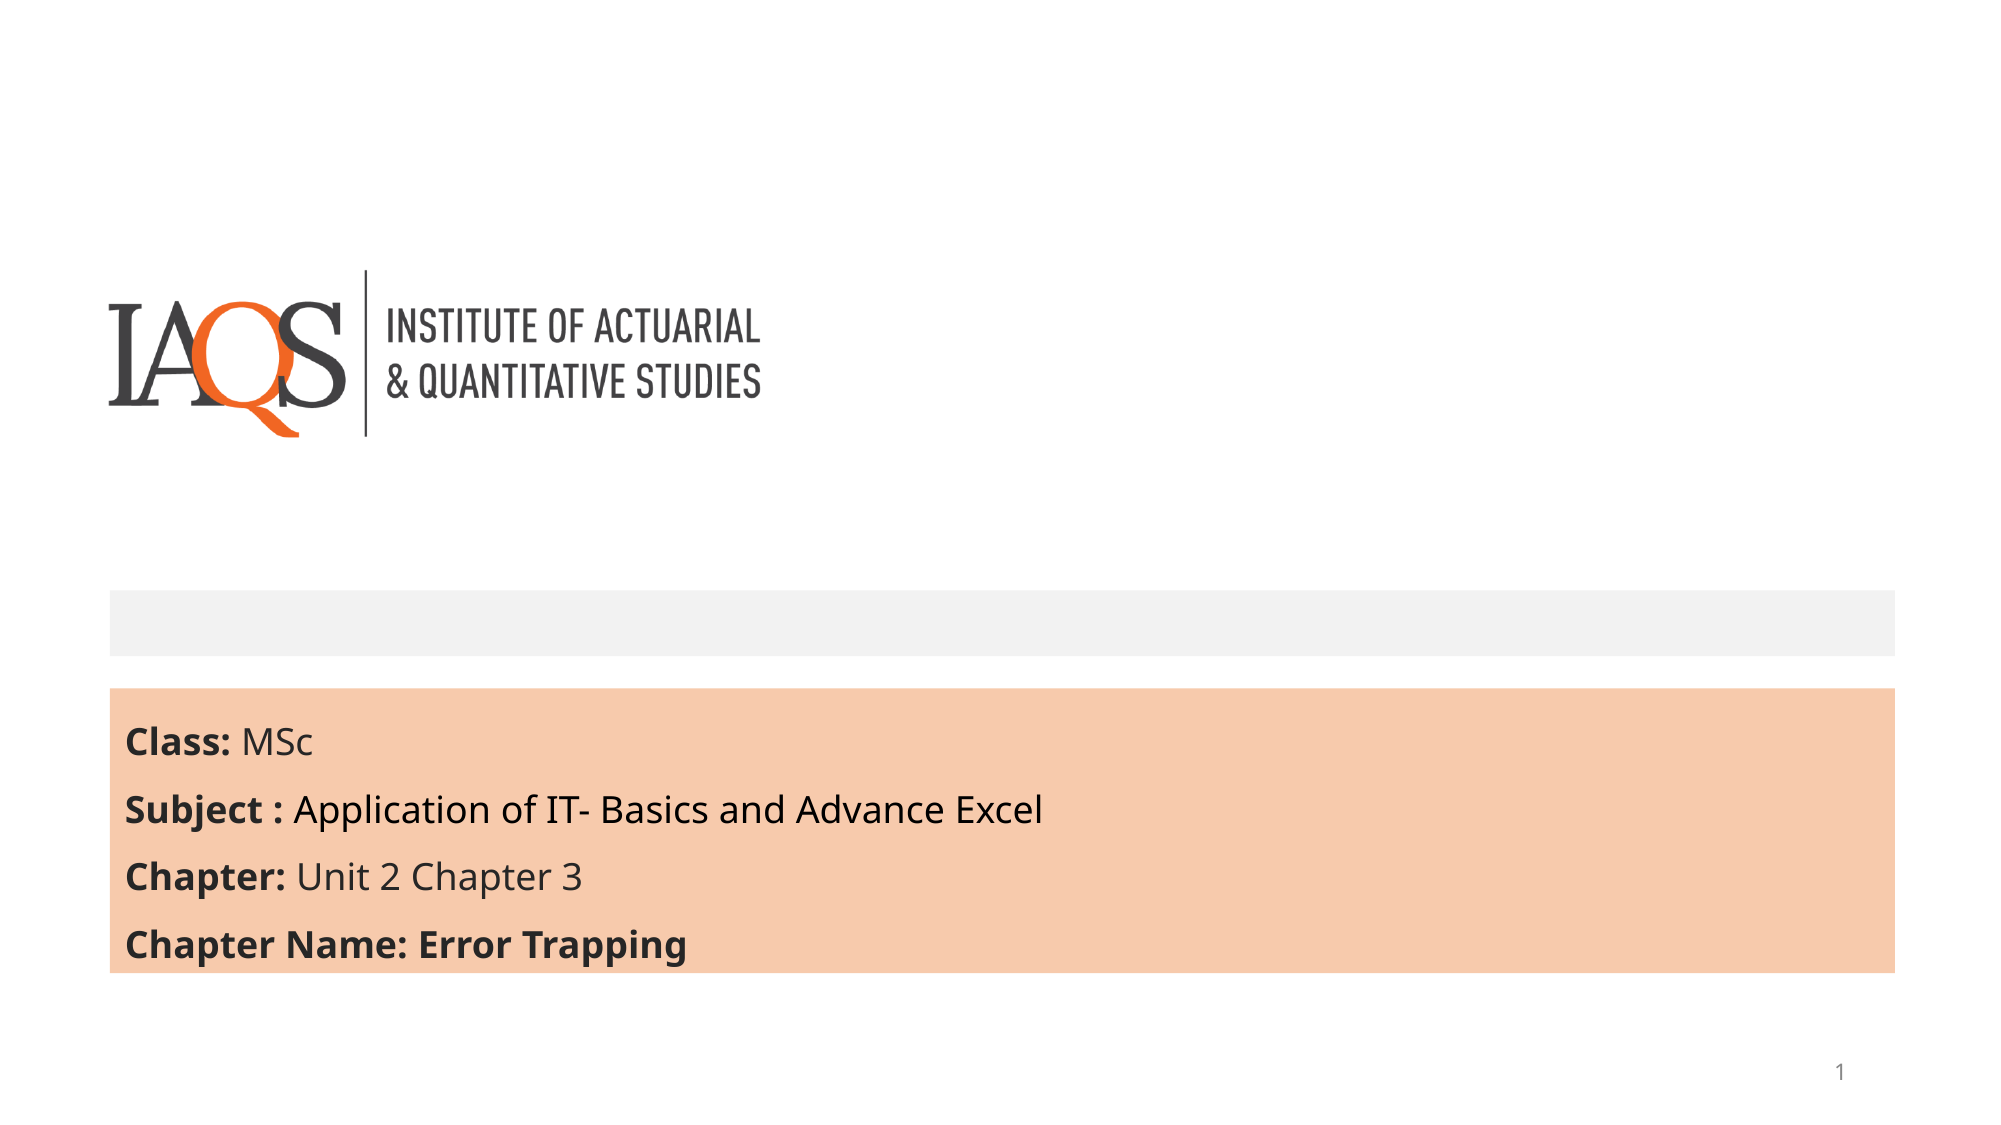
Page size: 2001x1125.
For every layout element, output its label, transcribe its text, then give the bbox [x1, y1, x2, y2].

text_box [109, 590, 1895, 657]
picture [67, 261, 801, 447]
slide_number ‹#› [1412, 1042, 1863, 1103]
text_box Class: MSc Subject : Application of IT- Basics and Advance Excel Chapter: Unit 2 Chapter 3 Chapter Name: Error Trapping [109, 688, 1895, 974]
